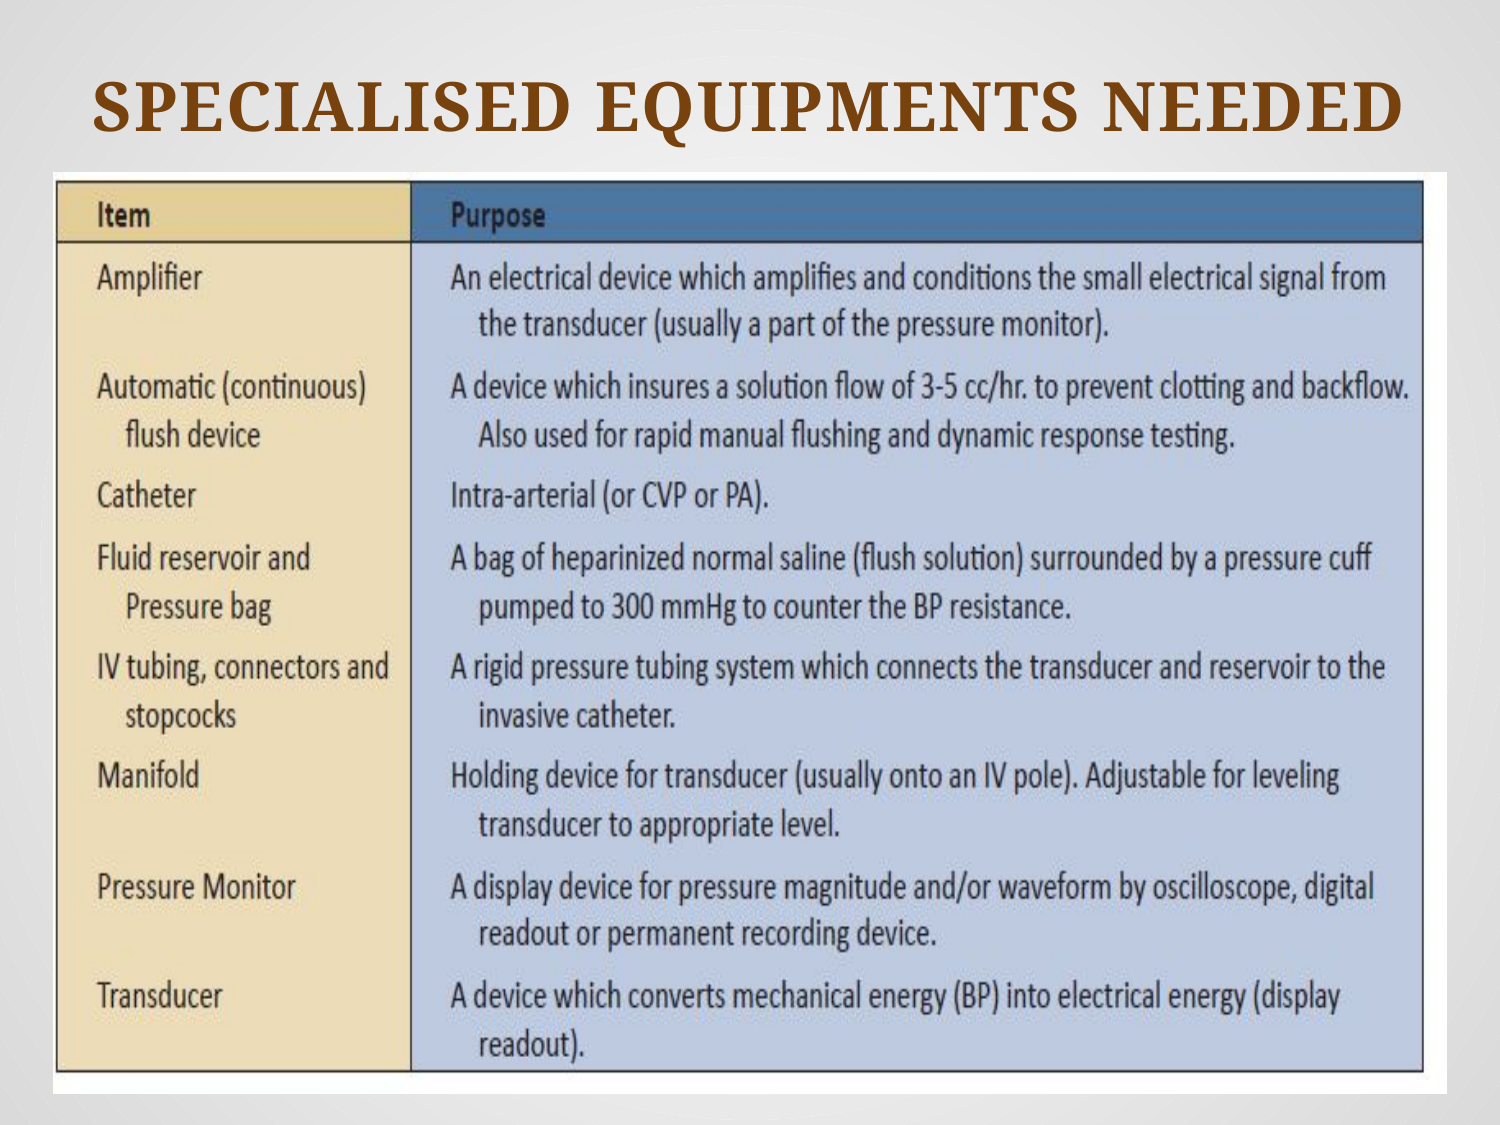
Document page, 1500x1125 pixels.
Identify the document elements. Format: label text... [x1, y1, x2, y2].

picture [52, 172, 1448, 1095]
title SPECIALISED EQUIPMENTS NEEDED FOR INVASIVE MONITORING [75, 0, 1425, 171]
